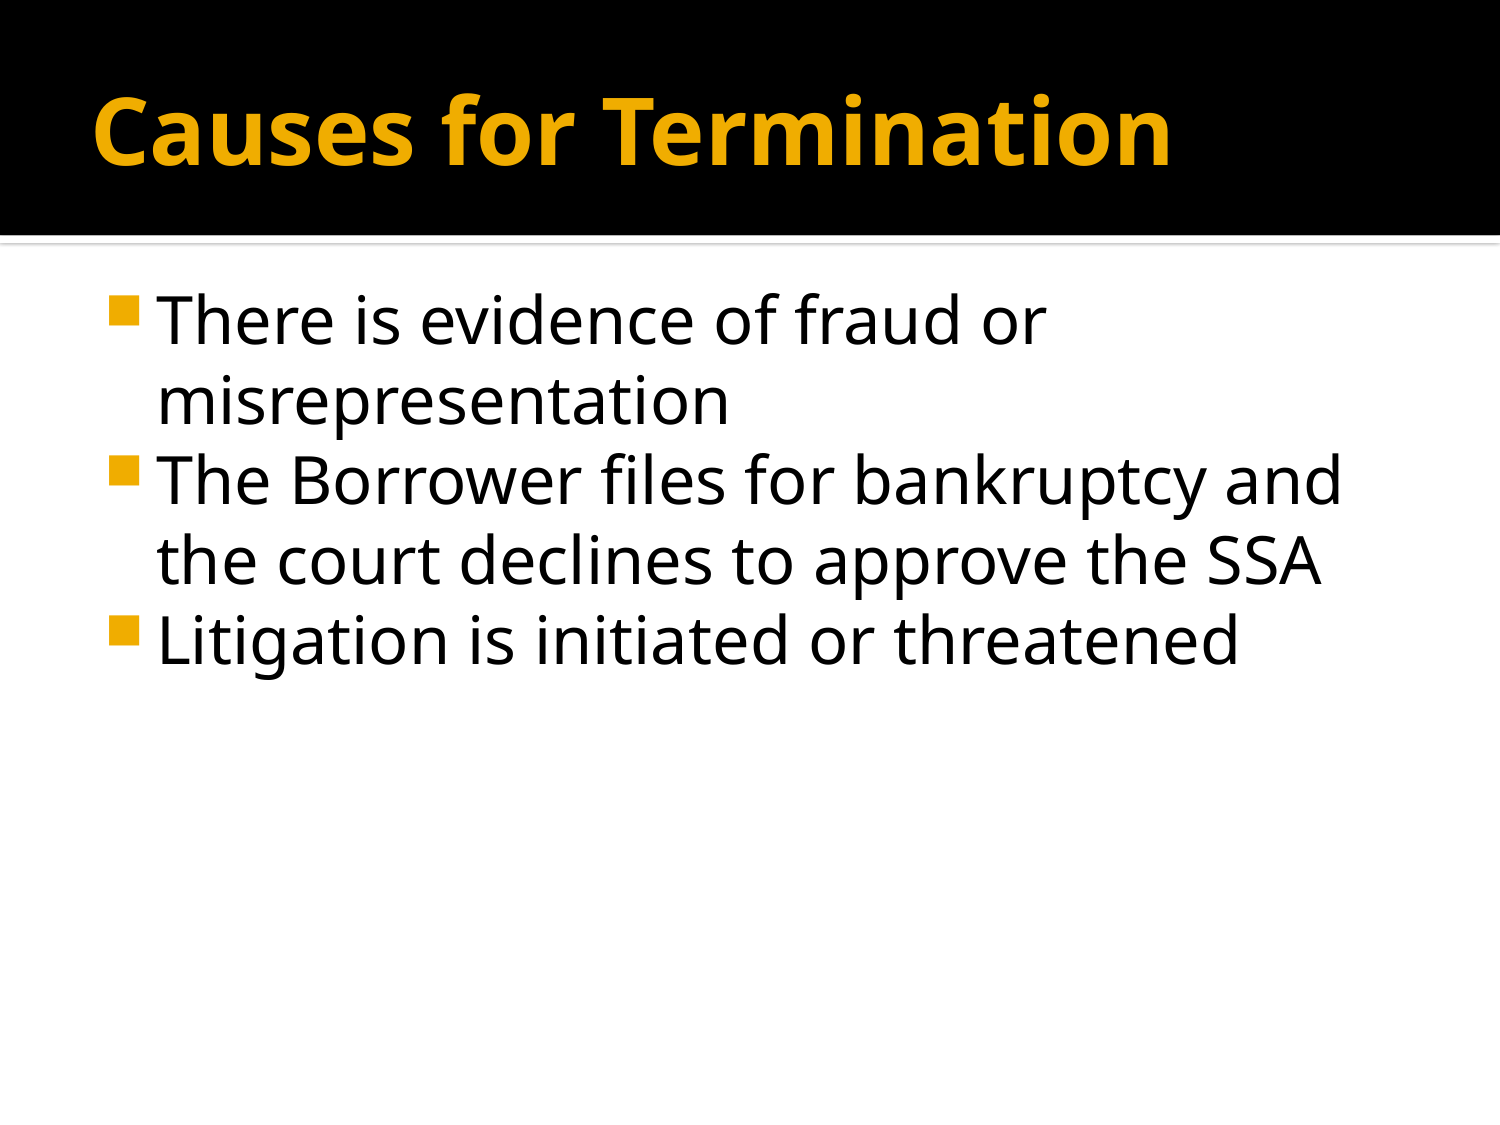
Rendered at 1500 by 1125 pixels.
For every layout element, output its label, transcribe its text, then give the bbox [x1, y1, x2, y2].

title Causes for Termination [75, 25, 1425, 231]
list There is evidence of fraud or misrepresentation The Borrower files for bankruptcy and the court declines to approve the SSA Litigation is initiated or threatened [75, 262, 1425, 1075]
